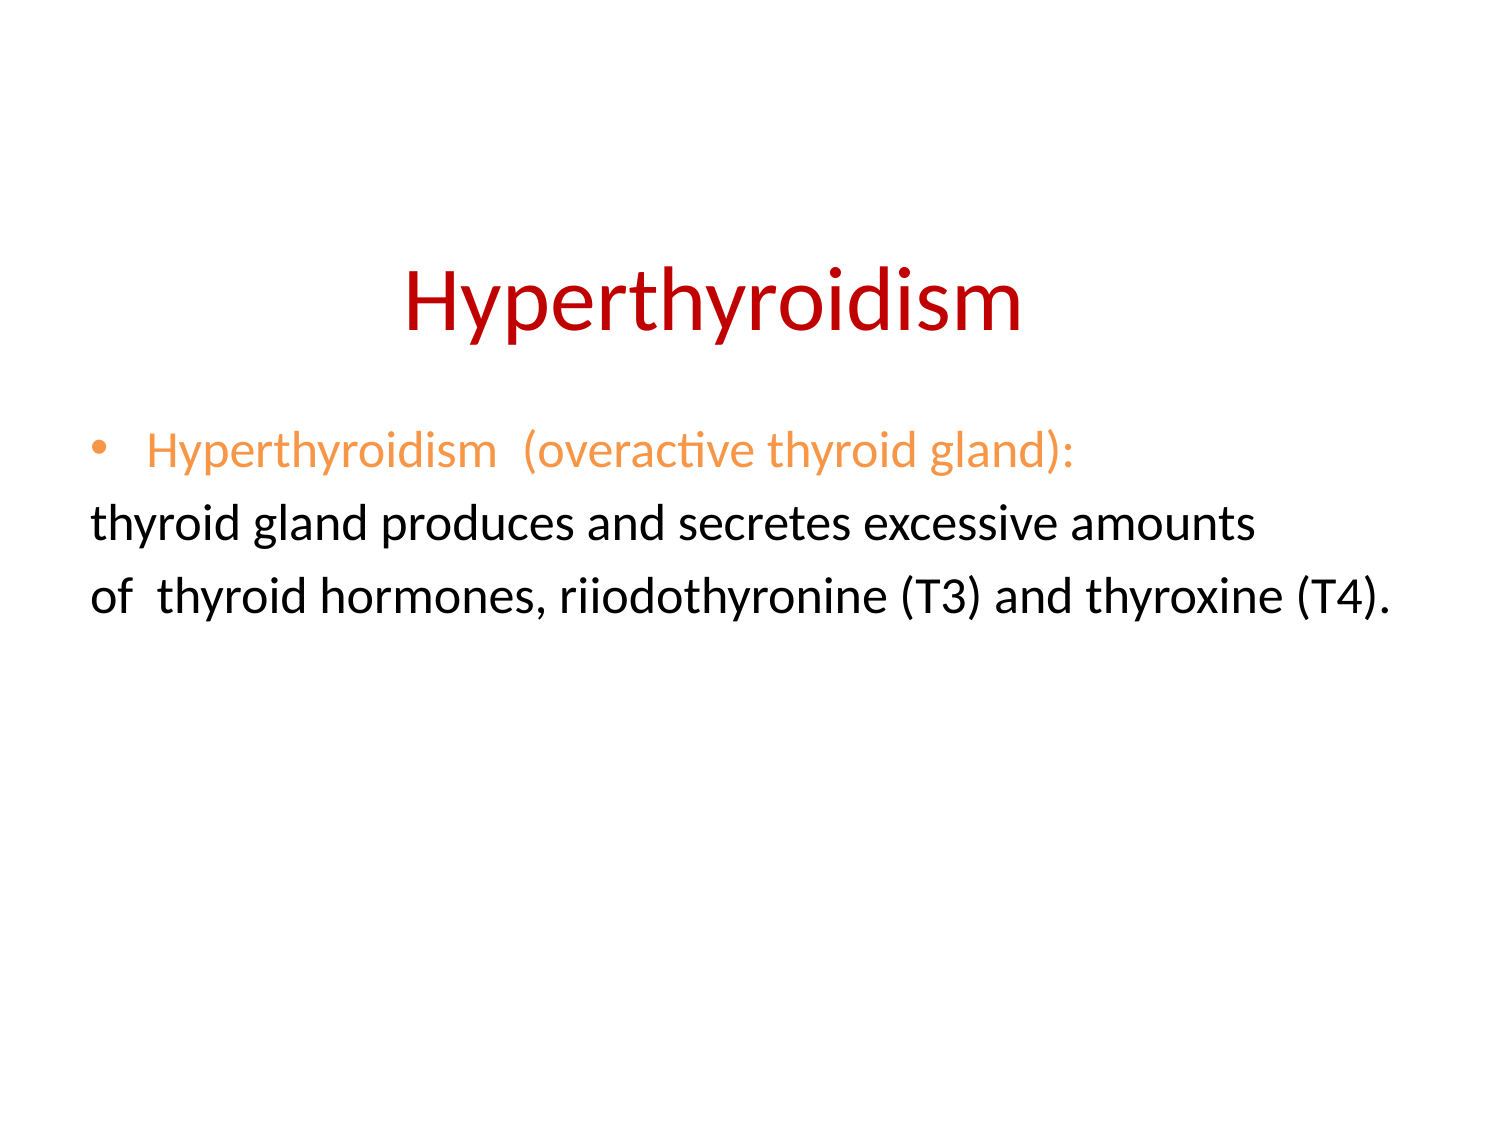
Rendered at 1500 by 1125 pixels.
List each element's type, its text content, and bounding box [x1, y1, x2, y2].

list Hyperthyroidism (overactive thyroid gland): thyroid gland produces and secretes excessive amounts of thyroid hormones, riiodothyronine (T3) and thyroxine (T4). [75, 262, 1425, 1005]
title Hyperthyroidism [50, 200, 1400, 388]
